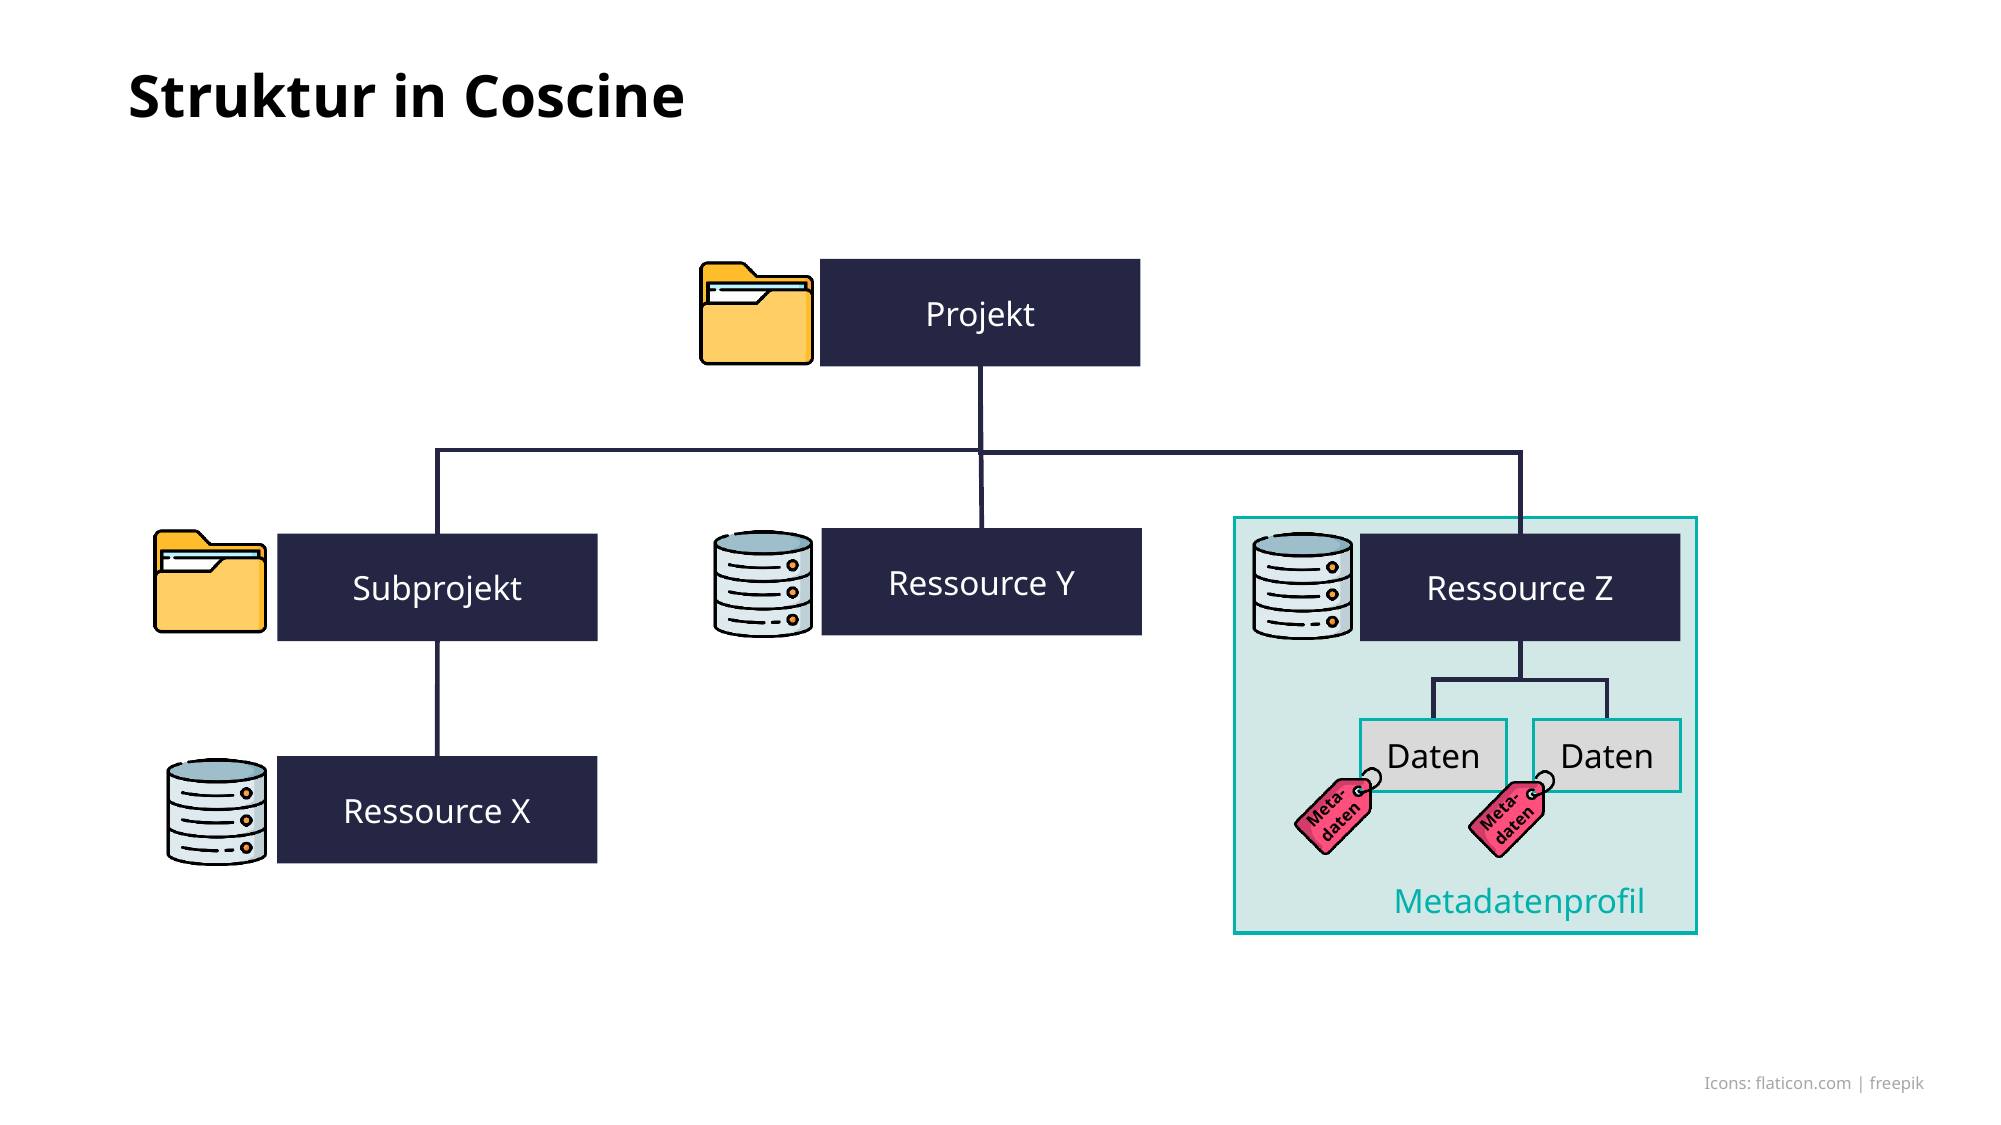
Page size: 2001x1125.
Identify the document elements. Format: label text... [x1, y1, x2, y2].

text_box Icons: flaticon.com | freepik [1689, 1065, 1999, 1100]
title Struktur in Coscine [114, 59, 1886, 148]
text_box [153, 256, 1707, 934]
